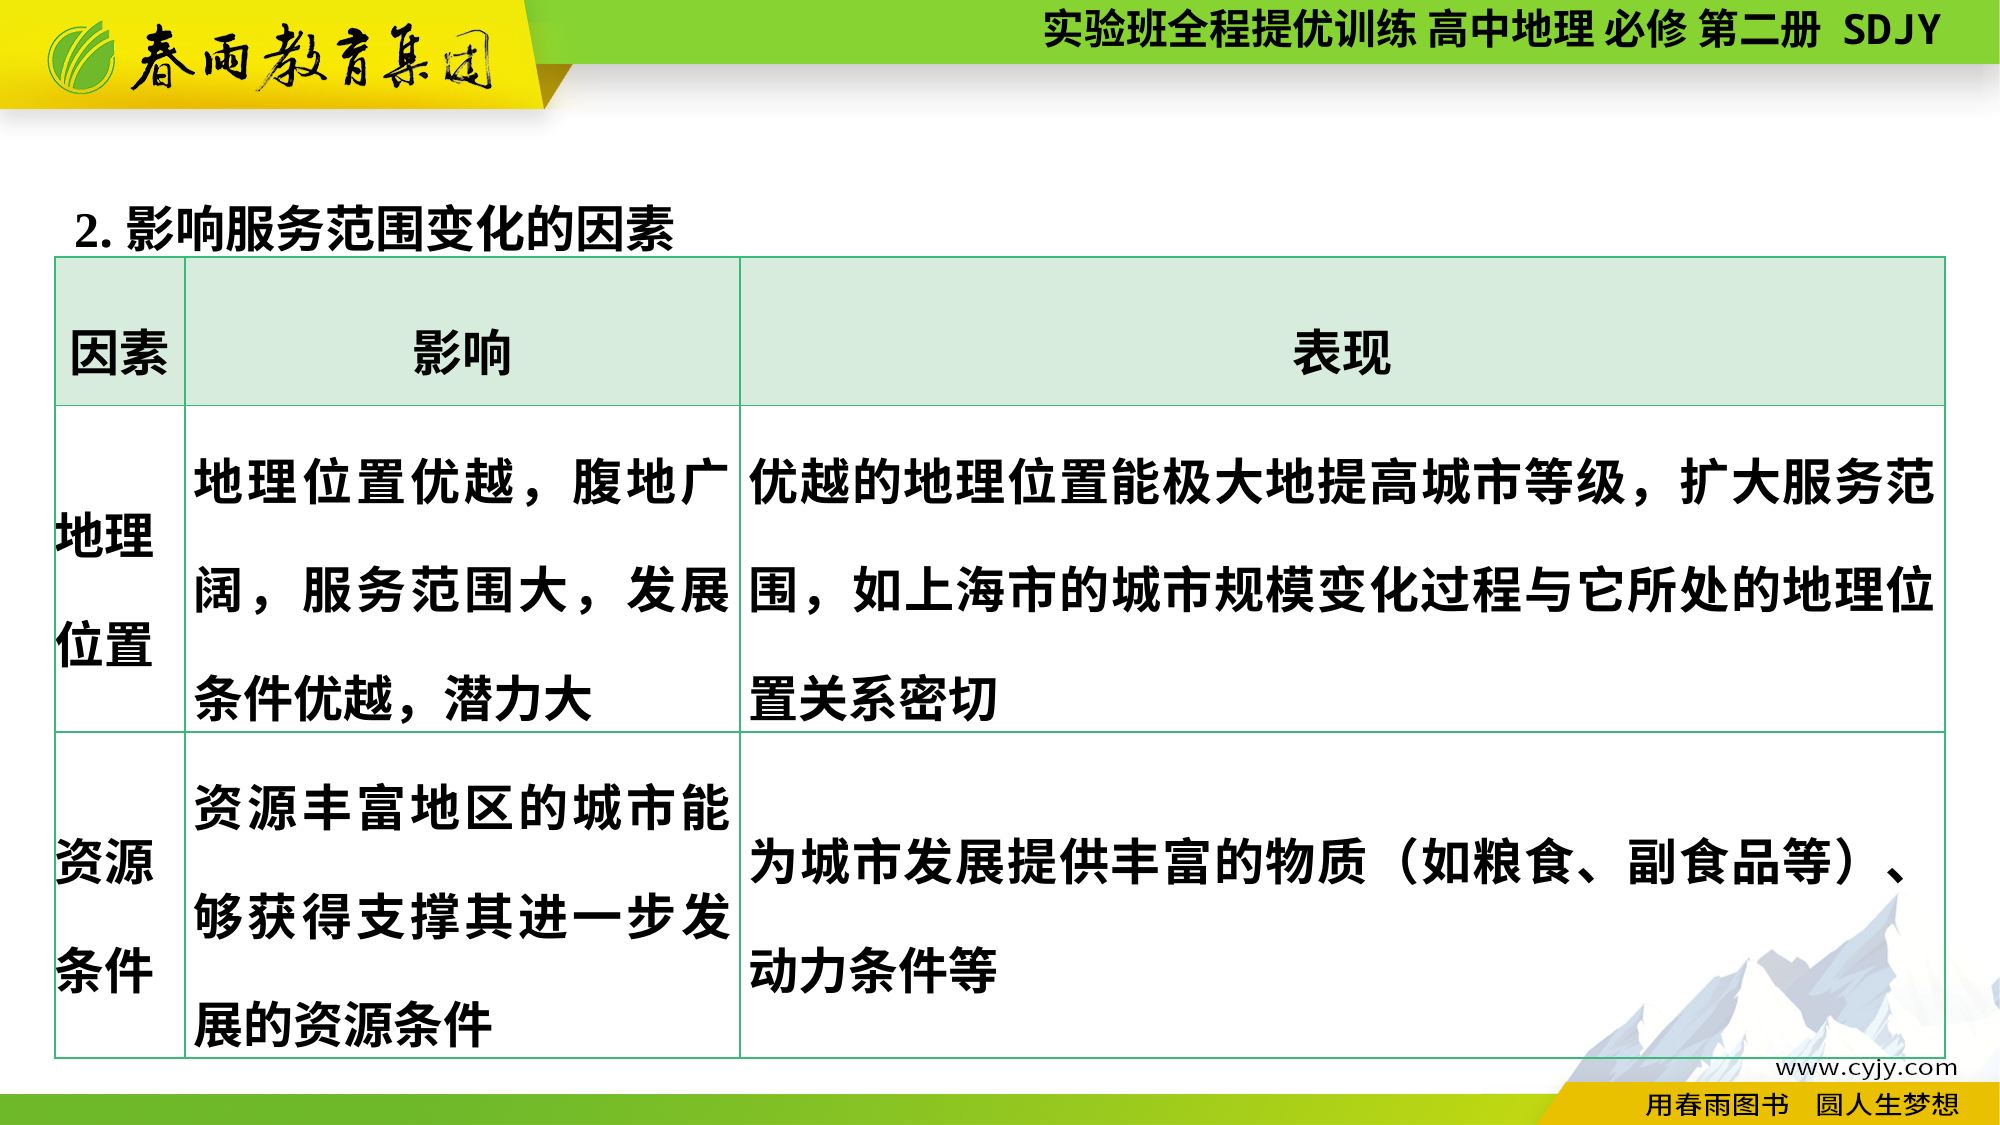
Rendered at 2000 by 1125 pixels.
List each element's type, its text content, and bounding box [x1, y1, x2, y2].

table_header 表现 [741, 258, 1944, 405]
table_cell 资源丰富地区的城市能够获得支撑其进一步发展的资源条件 [186, 733, 739, 1057]
table_cell 优越的地理位置能极大地提高城市等级，扩大服务范围，如上海市的城市规模变化过程与它所处的地理位置关系密切 [741, 406, 1944, 731]
list 2.影响服务范围变化的因素 [59, 159, 1944, 255]
table_cell 为城市发展提供丰富的物质（如粮食、副食品等）、动力条件等 [741, 733, 1944, 1057]
table_cell 地理 位置 [56, 406, 184, 731]
table_header 影响 [186, 258, 739, 405]
picture [0, 0, 2000, 1125]
table_cell 地理位置优越，腹地广阔，服务范围大，发展条件优越，潜力大 [186, 406, 739, 731]
table_header 因素 [56, 258, 184, 405]
table_cell 资源 条件 [56, 733, 184, 1057]
